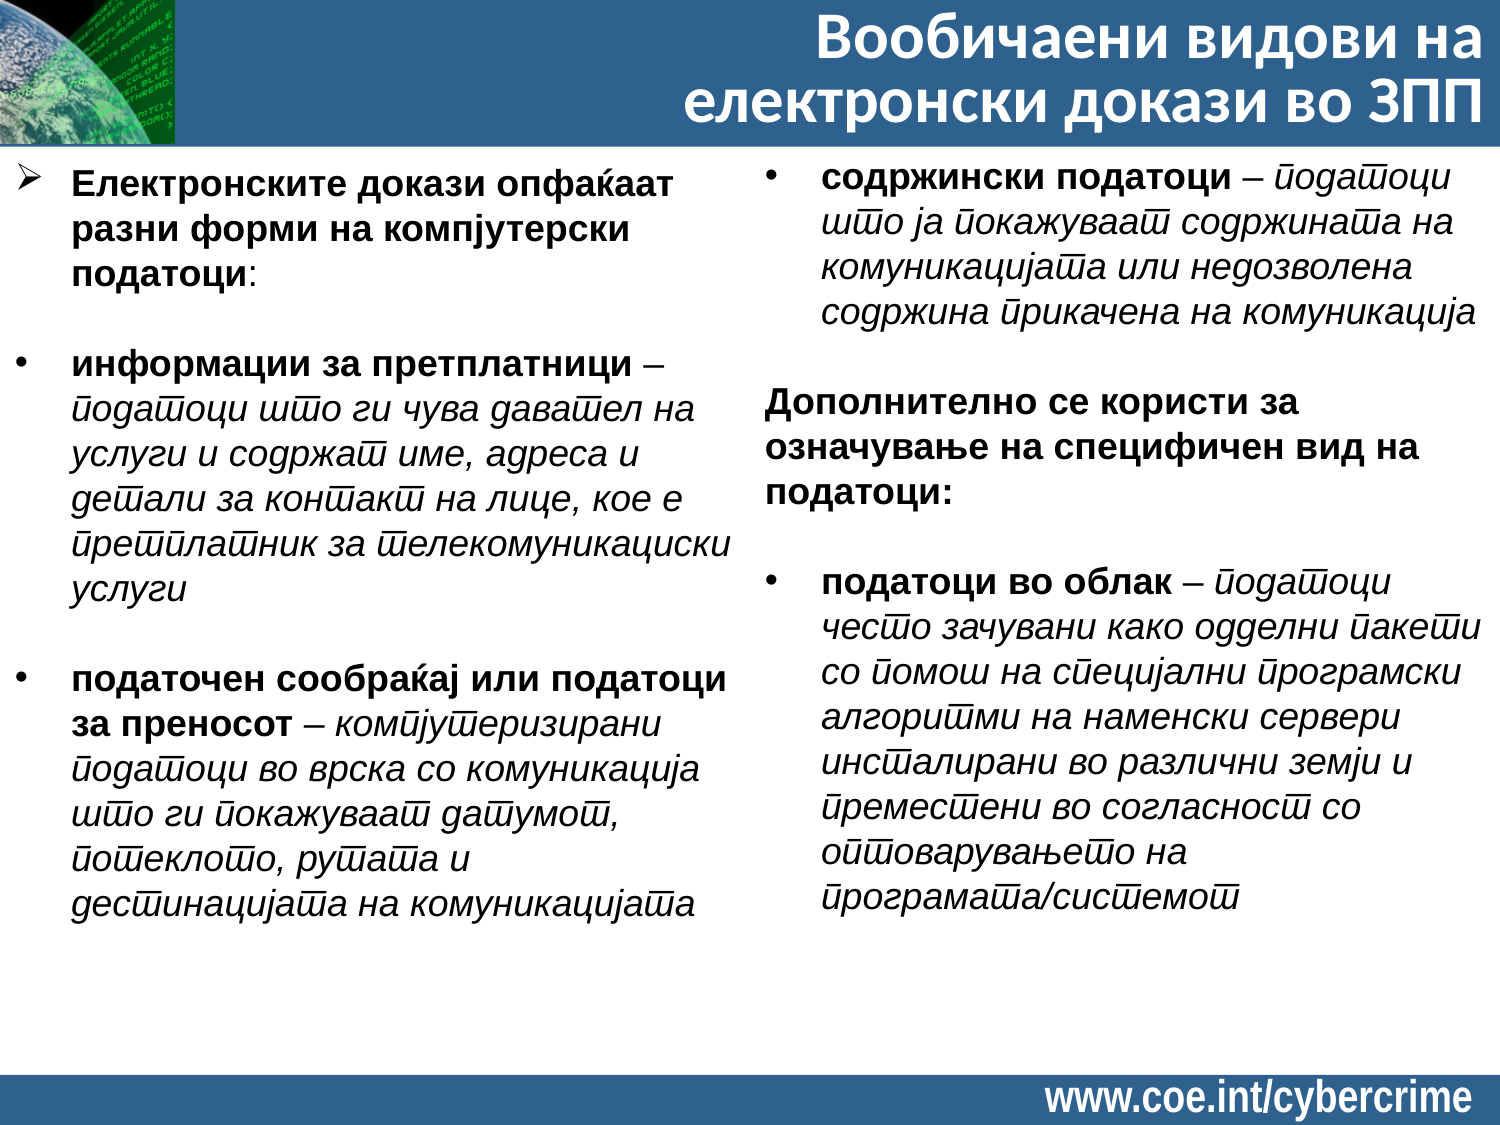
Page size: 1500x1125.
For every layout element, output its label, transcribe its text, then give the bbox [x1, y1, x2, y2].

text_box www.coe.int/cybercrime [1030, 1059, 1500, 1125]
picture [0, 0, 175, 144]
text_box содржински податоци – податоци што ја покажуваат содржината на комуникацијата или недозволена содржина прикачена на комуникација Дополнително се користи за означување на специфичен вид на податоци: податоци во облак – податоци често зачувани како одделни пакети со помош на специјални програмски алгоритми на наменски сервери инсталирани во различни земји и преместени во согласност со оптоварувањето на програмата/системот [749, 144, 1500, 925]
text_box Вообичаени видови на електронски докази во ЗПП [177, 0, 1500, 149]
text_box Електронските докази опфаќаат разни форми на компјутерски податоци: информации за претплатници – податоци што ги чува давател на услуги и содржат име, адреса и детали за контакт на лице, кое е претплатник за телекомуникациски услуги податочен сообраќај или податоци за преносот – компјутеризирани податоци во врска со комуникација што ги покажуваат датумот, потеклото, рутата и дестинацијата на комуникацијата [0, 151, 750, 932]
text_box [0, 1073, 1030, 1125]
